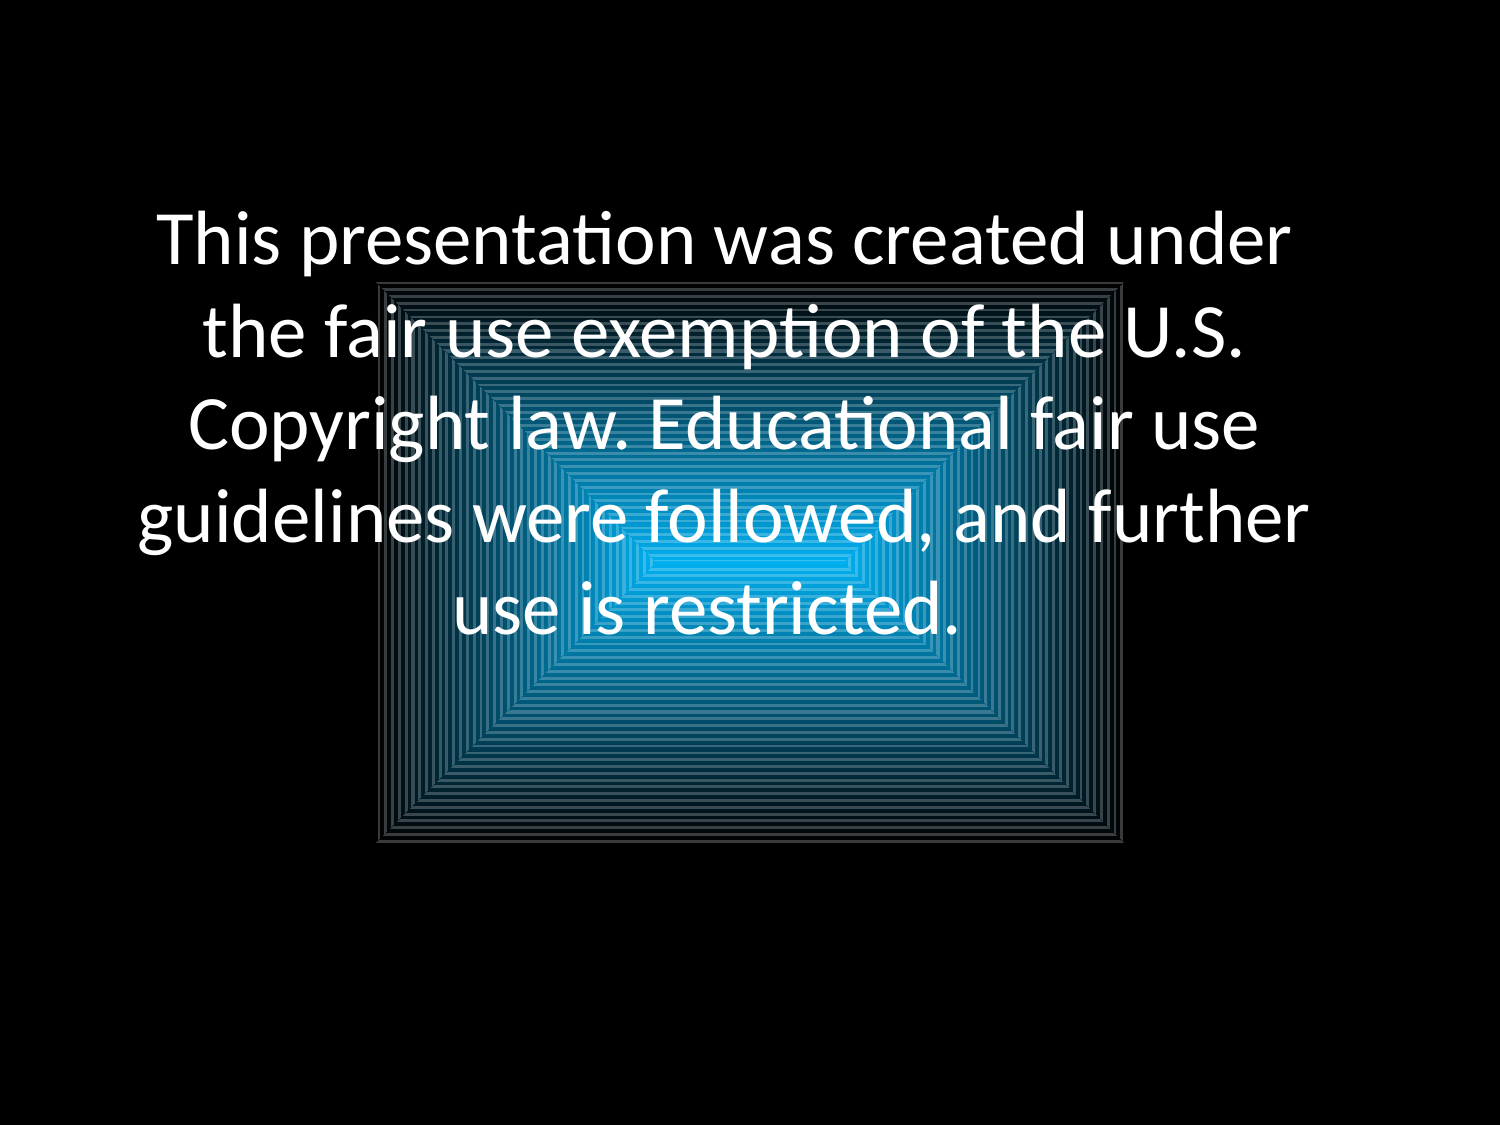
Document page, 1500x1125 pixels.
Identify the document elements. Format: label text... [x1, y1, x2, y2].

title This presentation was created under the fair use exemption of the U.S. Copyright law. Educational fair use guidelines were followed, and further use is restricted. [87, 174, 1363, 663]
picture [494, 663, 1007, 726]
picture [501, 663, 1000, 719]
picture [508, 663, 993, 713]
picture [460, 663, 1041, 760]
picture [535, 663, 966, 685]
